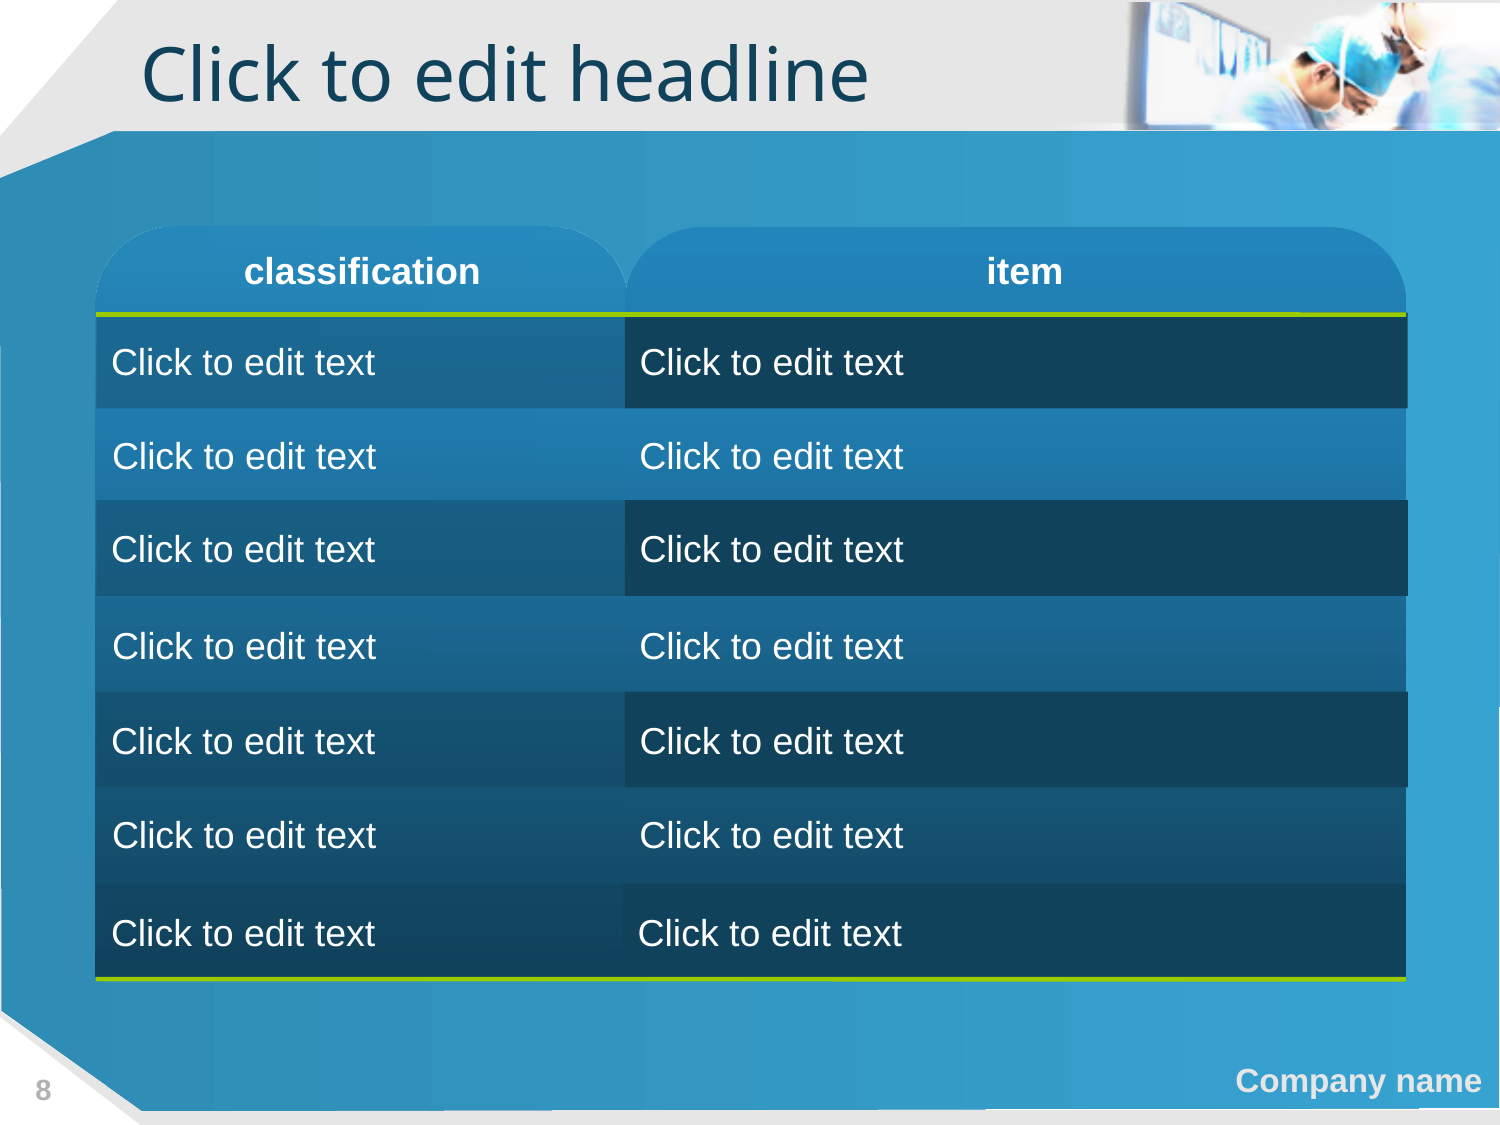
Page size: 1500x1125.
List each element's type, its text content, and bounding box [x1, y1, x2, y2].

text_box Click to edit text [97, 614, 624, 674]
text_box classification [228, 239, 497, 299]
text_box Click to edit text [624, 424, 1153, 485]
text_box Click to edit text [624, 614, 1153, 674]
text_box Click to edit text [625, 312, 1408, 409]
text_box Click to edit text [96, 883, 625, 979]
text_box [624, 227, 1407, 312]
title Click to edit headline [124, 7, 1474, 135]
text_box Click to edit text [96, 500, 625, 596]
text_box [95, 226, 626, 314]
text_box [95, 315, 624, 977]
text_box Click to edit text [625, 883, 1406, 979]
text_box Click to edit text [97, 803, 624, 864]
slide_number 8 [0, 1063, 67, 1125]
text_box Click to edit text [96, 315, 625, 409]
picture [117, 0, 1500, 131]
text_box [624, 409, 1407, 500]
text_box item [971, 239, 1079, 299]
text_box Click to edit text [625, 500, 1408, 596]
text_box [624, 596, 1407, 691]
text_box Click to edit text [96, 691, 625, 788]
text_box Click to edit text [625, 691, 1408, 788]
text_box Click to edit text [97, 424, 624, 485]
text_box [624, 788, 1407, 978]
text_box Click to edit text [624, 803, 1153, 864]
